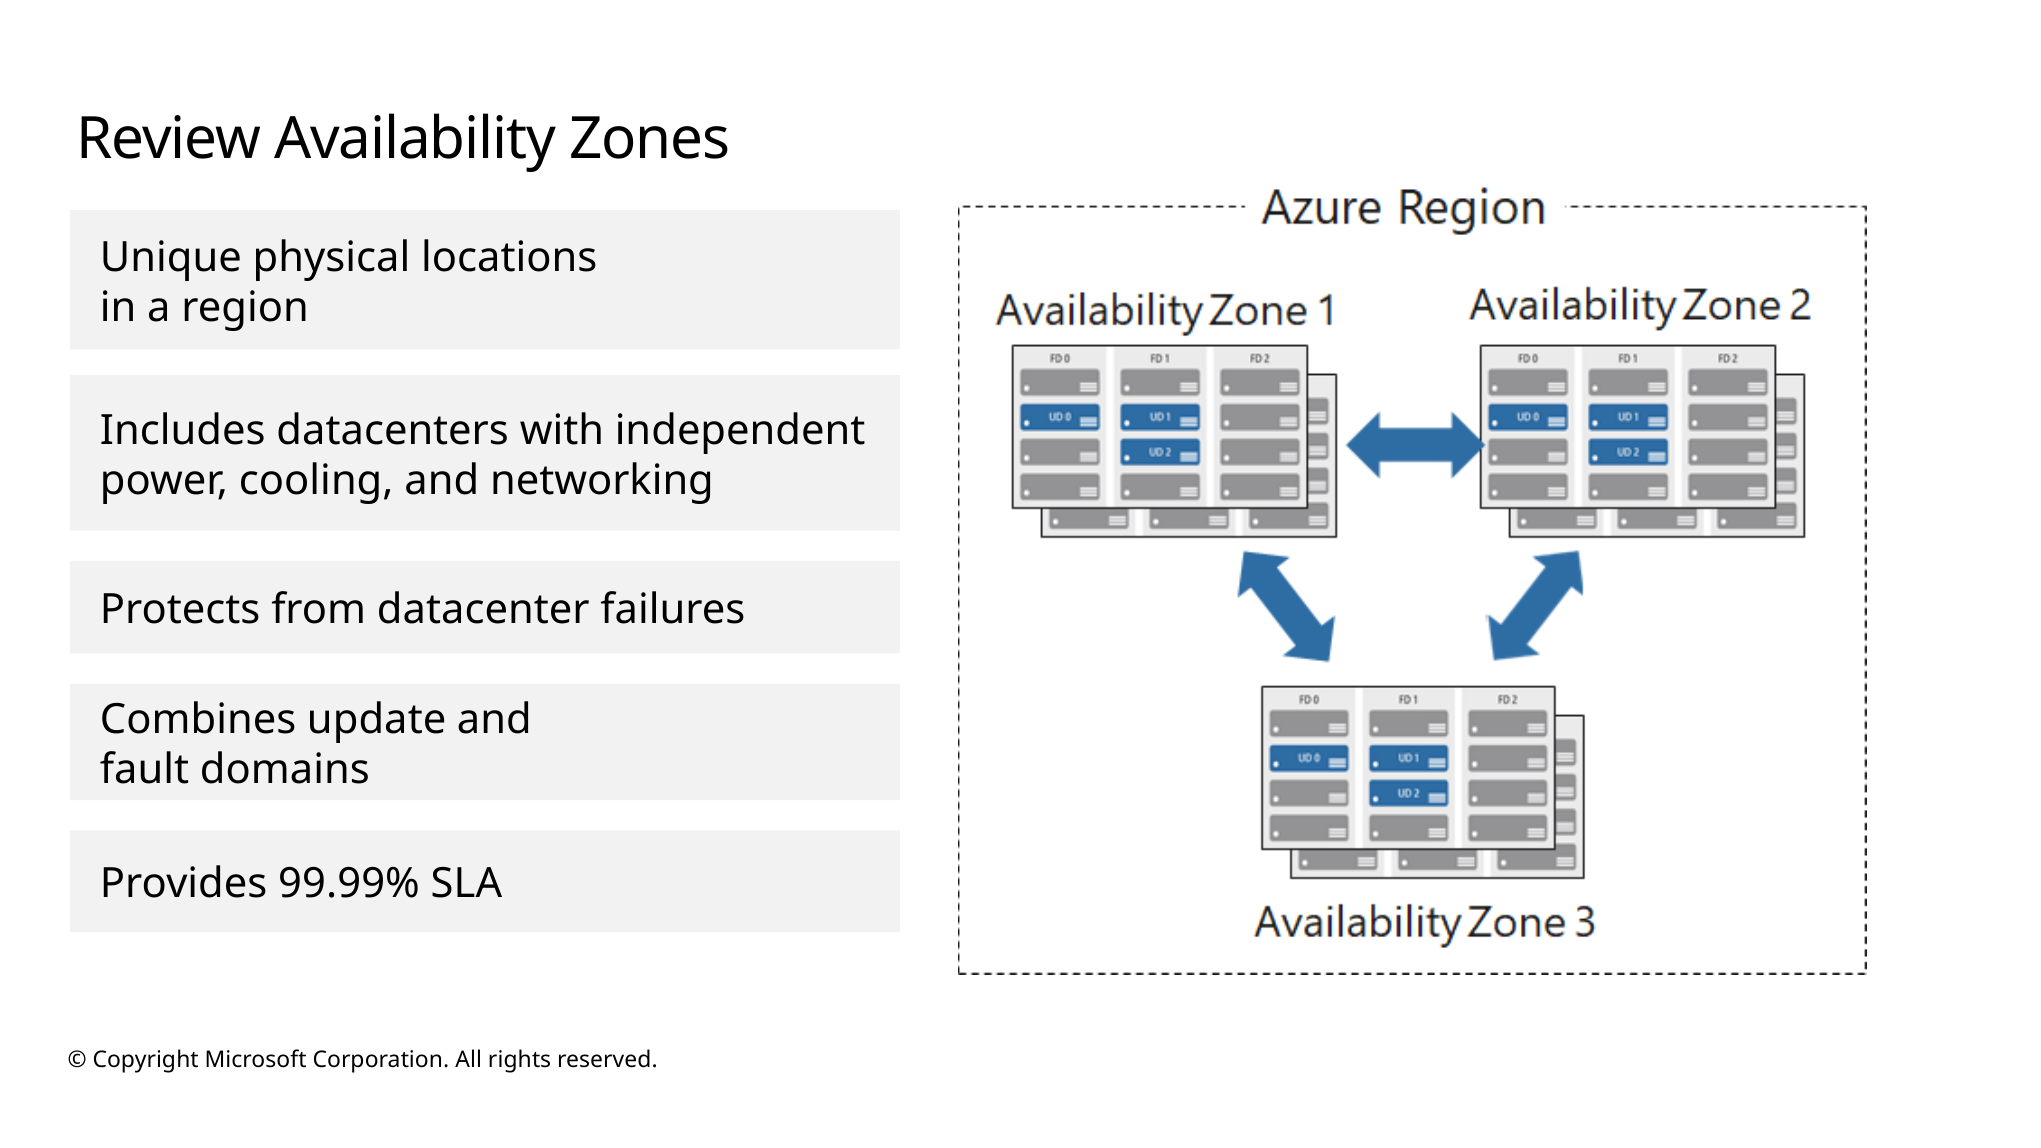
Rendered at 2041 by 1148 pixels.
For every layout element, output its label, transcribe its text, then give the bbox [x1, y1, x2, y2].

title Review Availability Zones [76, 93, 1968, 230]
text_box Provides 99.99% SLA​ [69, 830, 900, 933]
text_box Protects from datacenter failures [69, 560, 900, 654]
picture [958, 160, 1867, 976]
text_box Combines update and fault domains [69, 683, 900, 801]
text_box Includes datacenters with independent power, cooling, and networking [69, 375, 900, 531]
text_box Unique physical locations in a region [69, 210, 900, 350]
